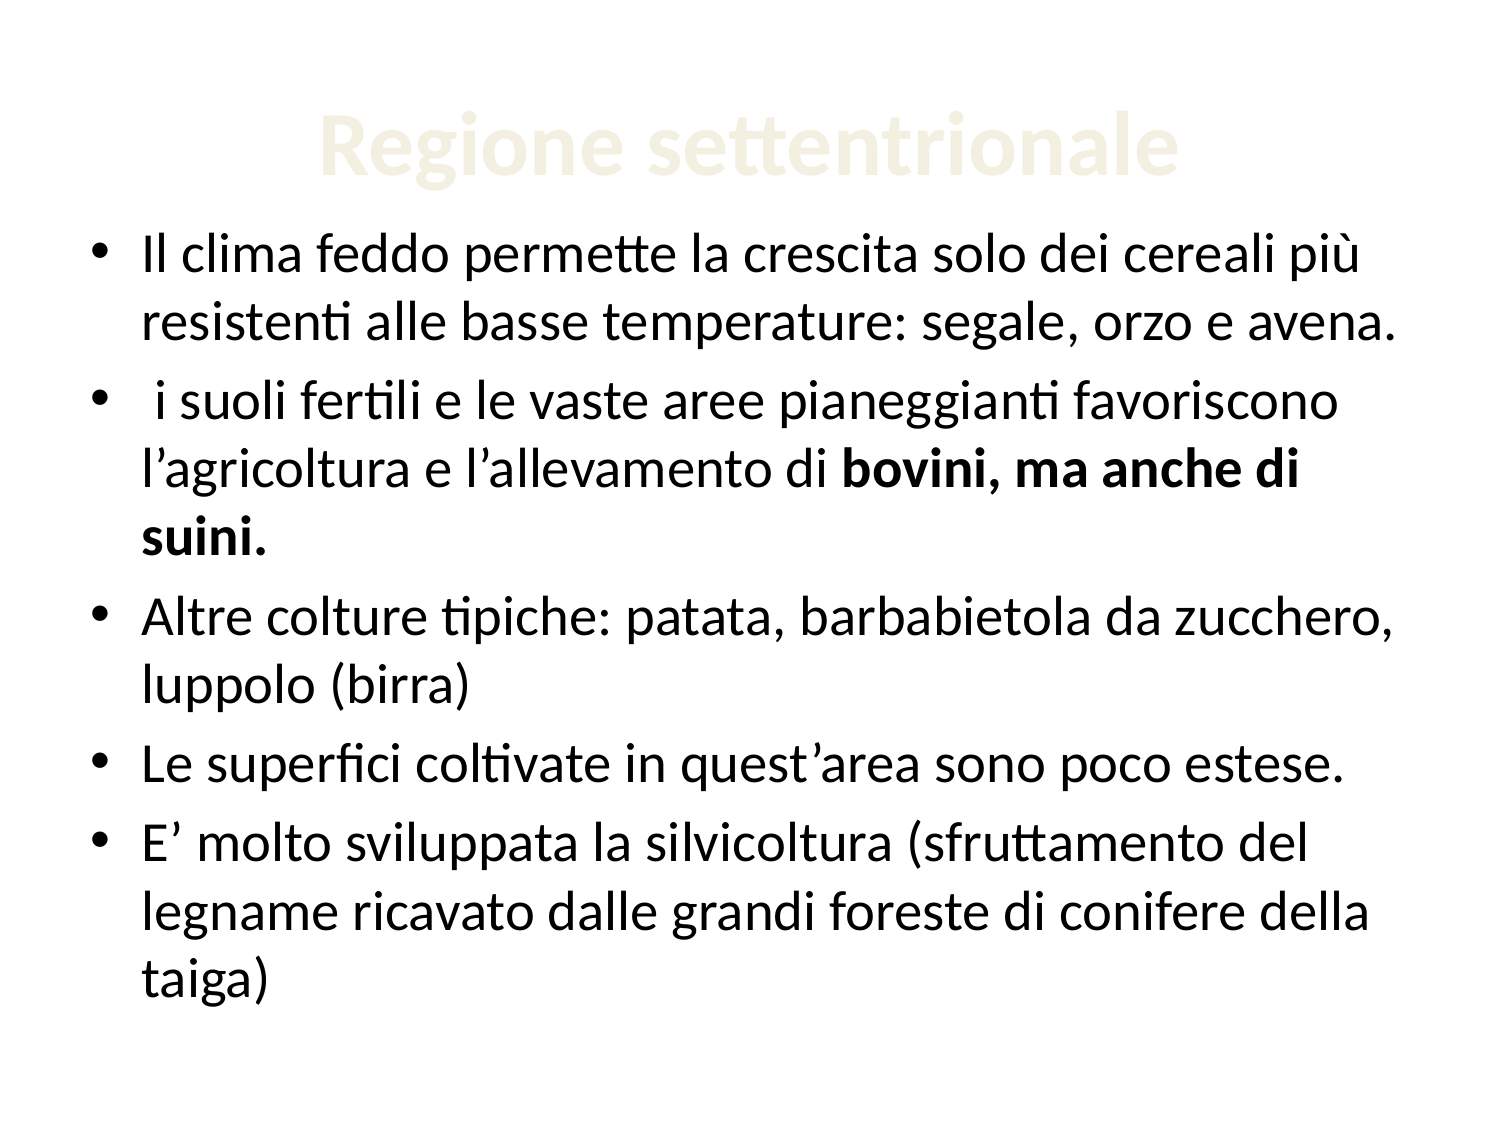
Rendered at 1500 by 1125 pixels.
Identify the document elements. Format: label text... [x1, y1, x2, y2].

list Il clima feddo permette la crescita solo dei cereali più resistenti alle basse temperature: segale, orzo e avena. i suoli fertili e le vaste aree pianeggianti favoriscono l’agricoltura e l’allevamento di bovini, ma anche di suini. Altre colture tipiche: patata, barbabietola da zucchero, luppolo (birra) Le superfici coltivate in quest’area sono poco estese. E’ molto sviluppata la silvicoltura (sfruttamento del legname ricavato dalle grandi foreste di conifere della taiga) [75, 208, 1425, 1071]
title Regione settentrionale [75, 45, 1425, 208]
